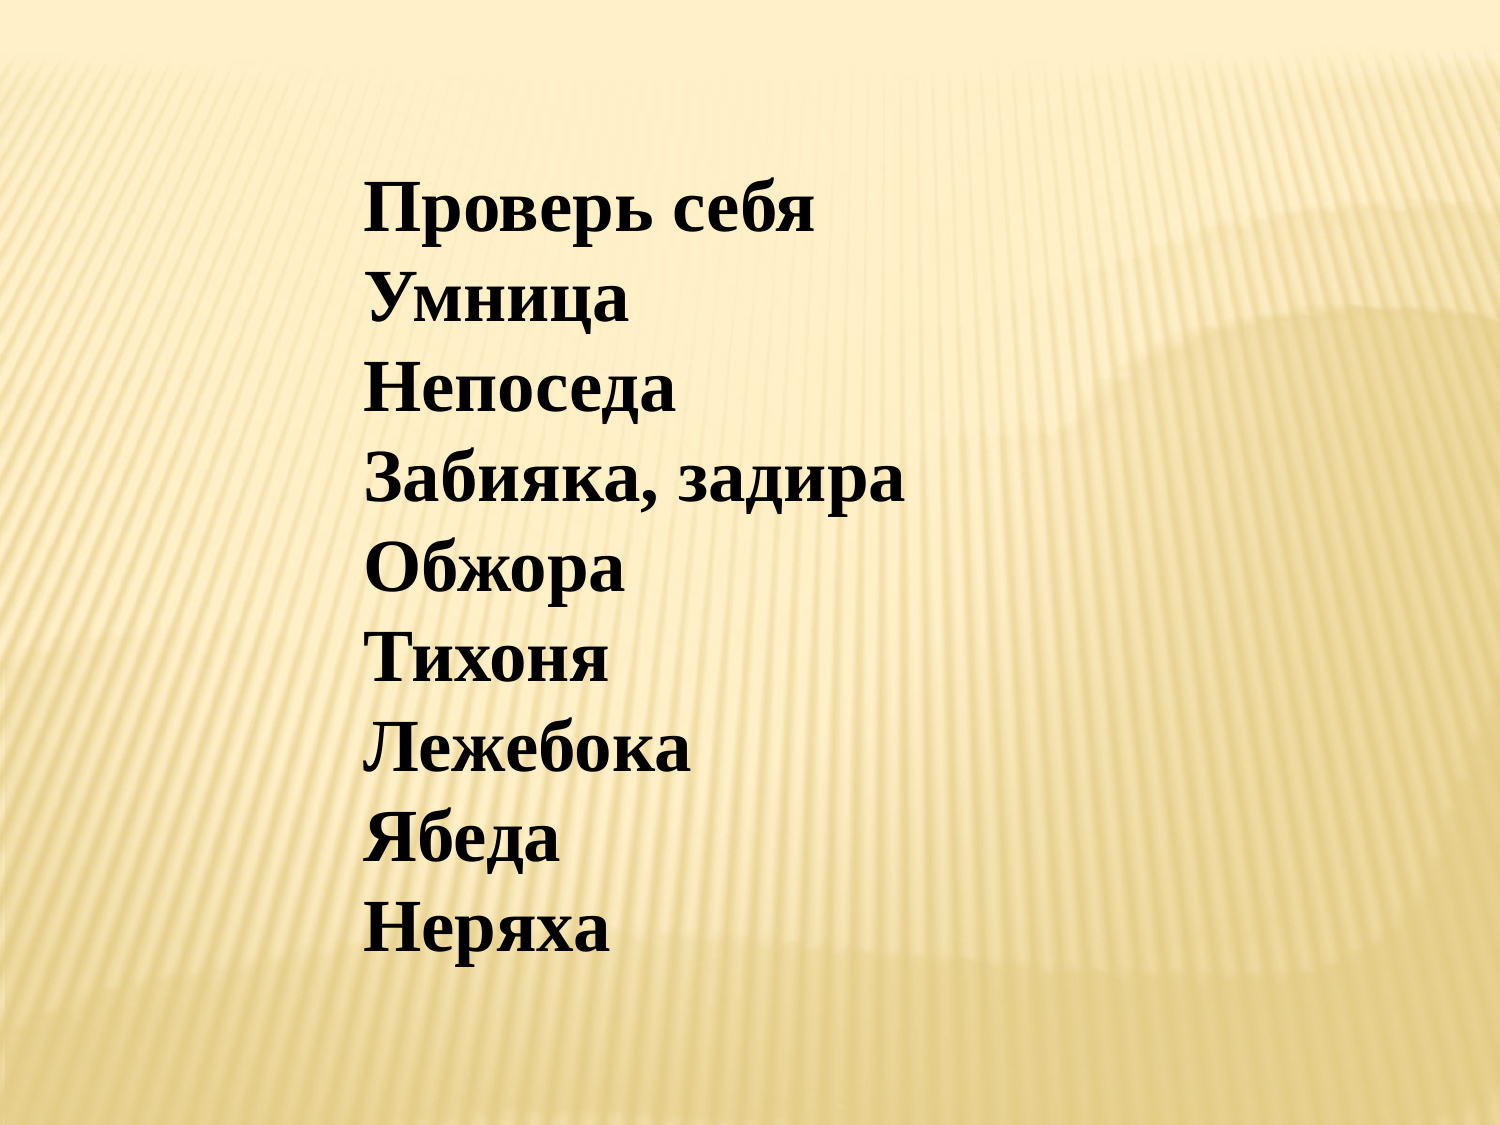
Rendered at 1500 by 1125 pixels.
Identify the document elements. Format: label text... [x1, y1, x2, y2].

text_box Проверь себя Умница Непоседа Забияка, задира Обжора Тихоня Лежебока Ябеда Неряха [348, 148, 939, 974]
